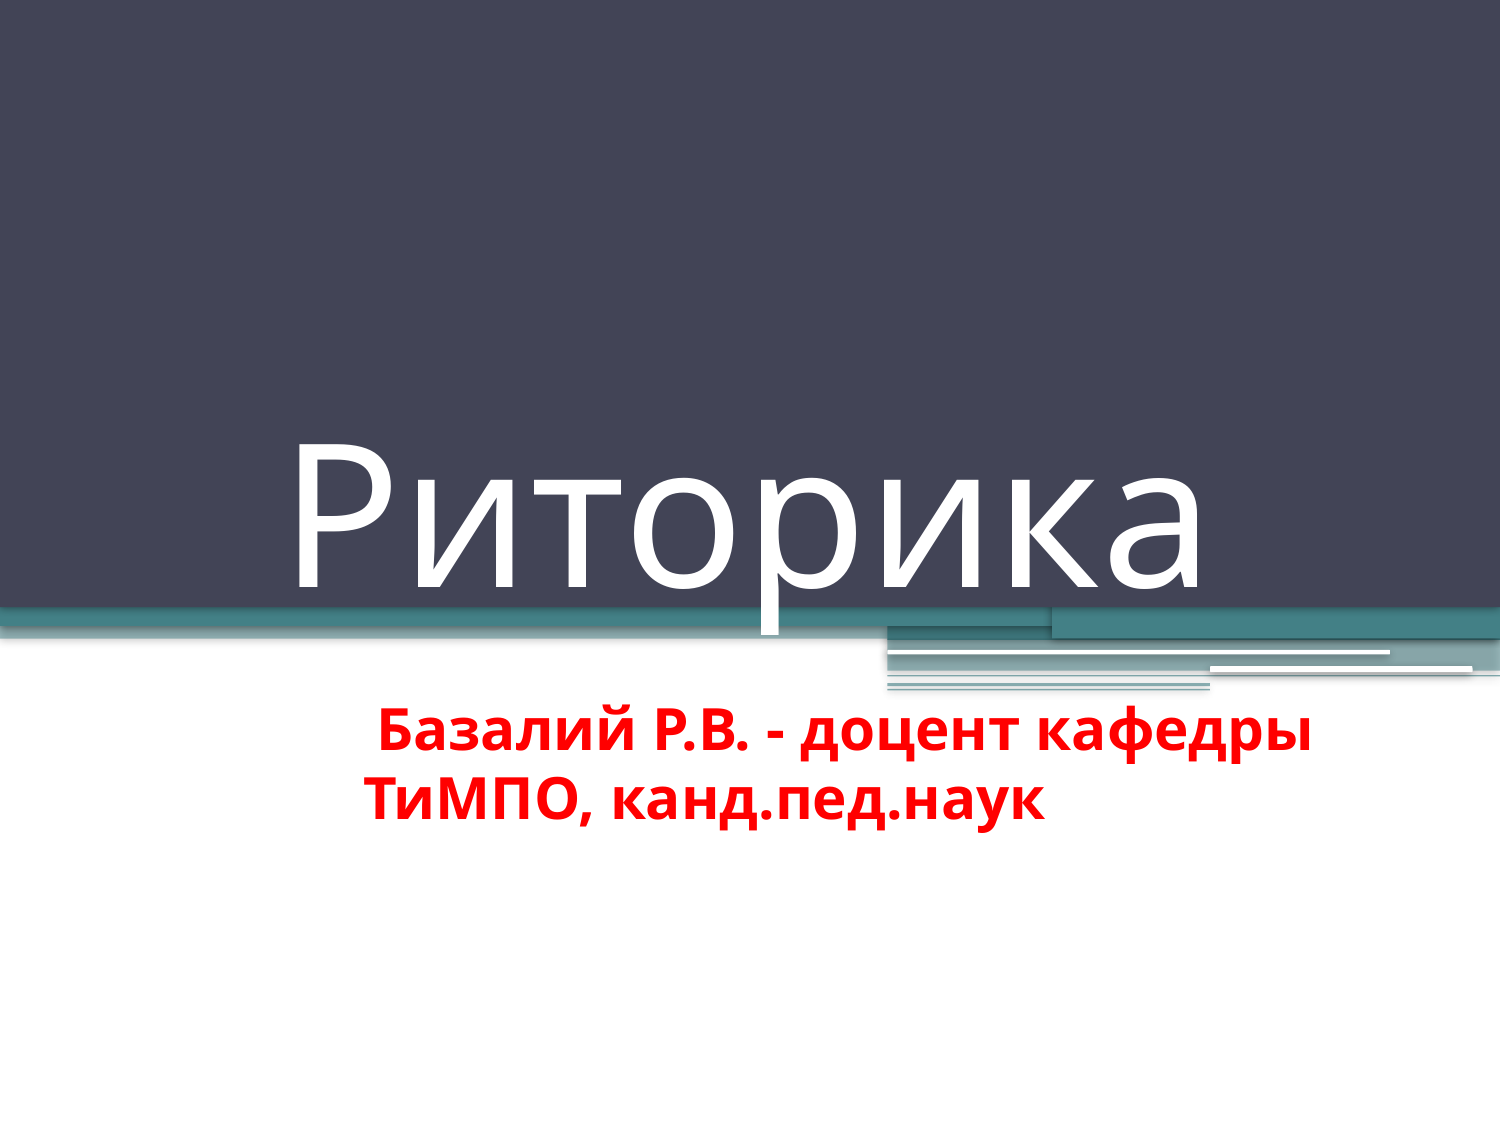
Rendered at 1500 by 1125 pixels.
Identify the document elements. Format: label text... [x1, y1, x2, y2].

text_box Базалий Р.В. - доцент кафедры ТиМПО, канд.пед.наук [348, 684, 1463, 840]
title Риторика [265, 394, 1463, 636]
